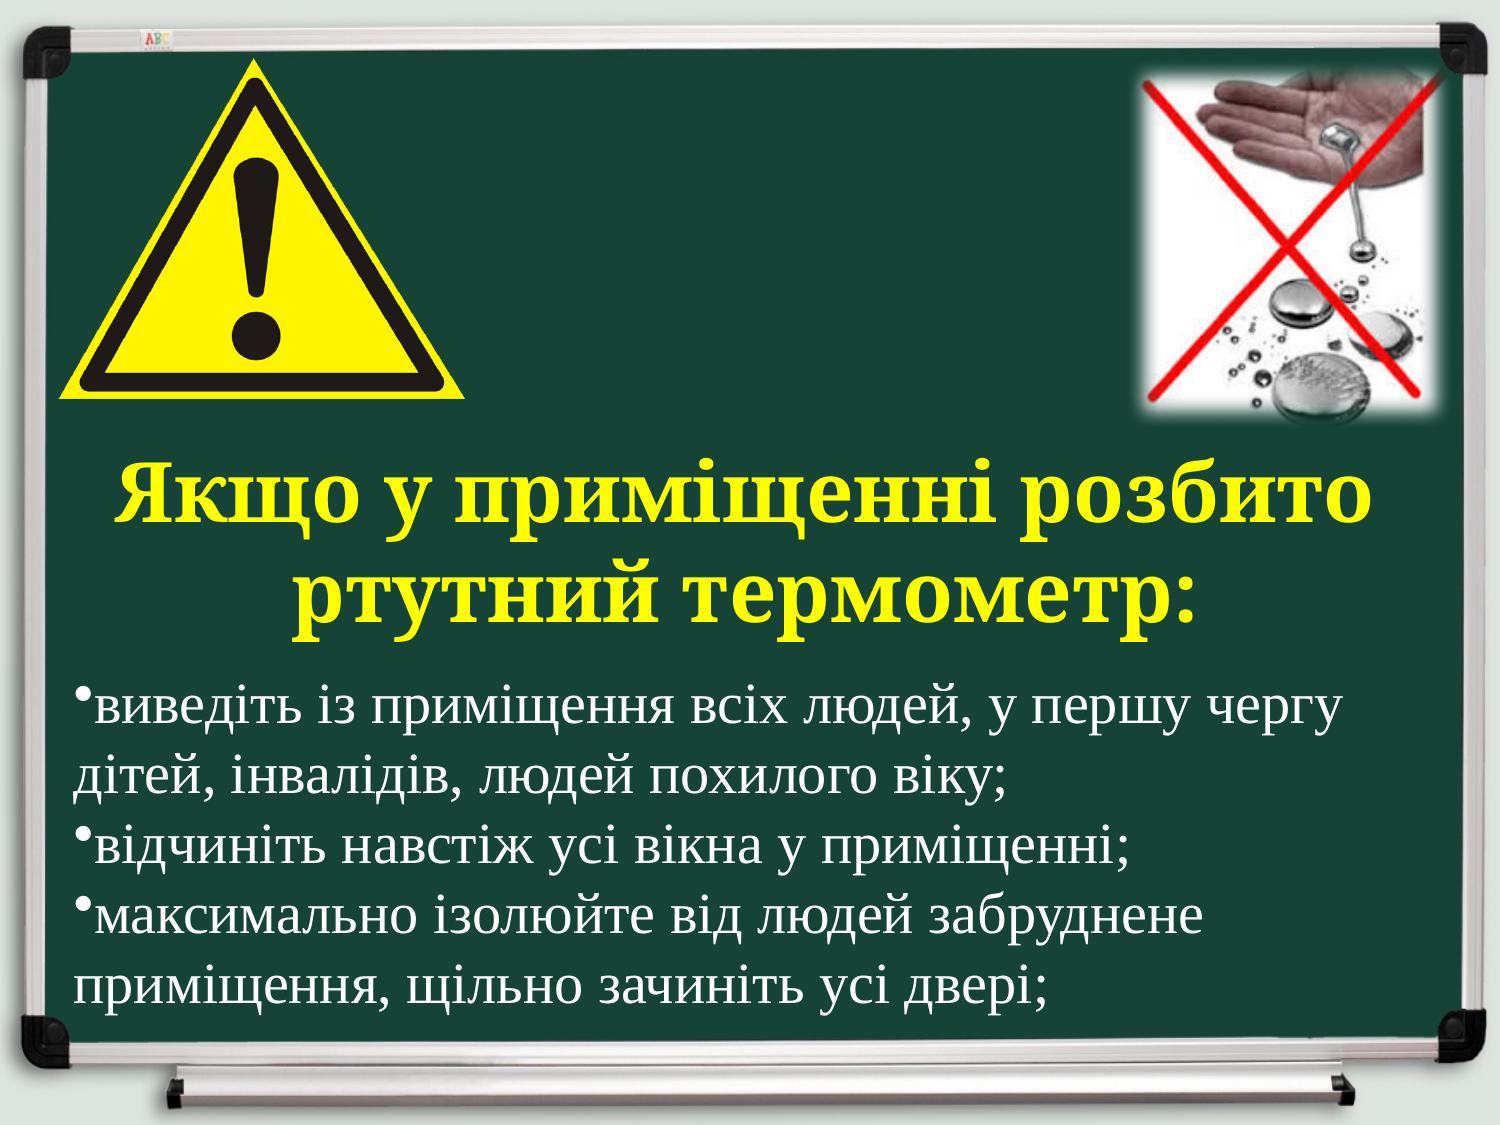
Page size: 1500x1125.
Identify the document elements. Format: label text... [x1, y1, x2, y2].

text_box виведіть із приміщення всіх людей, у першу чергу дітей, інвалідів, людей похилого віку; відчиніть навстіж усі вікна у приміщенні; максимально ізолюйте від людей забруднене приміщення, щільно зачиніть усі двері; [58, 658, 1465, 1023]
title Якщо у приміщенні розбито ртутний термометр: [70, 445, 1421, 634]
picture [0, 0, 1500, 1125]
